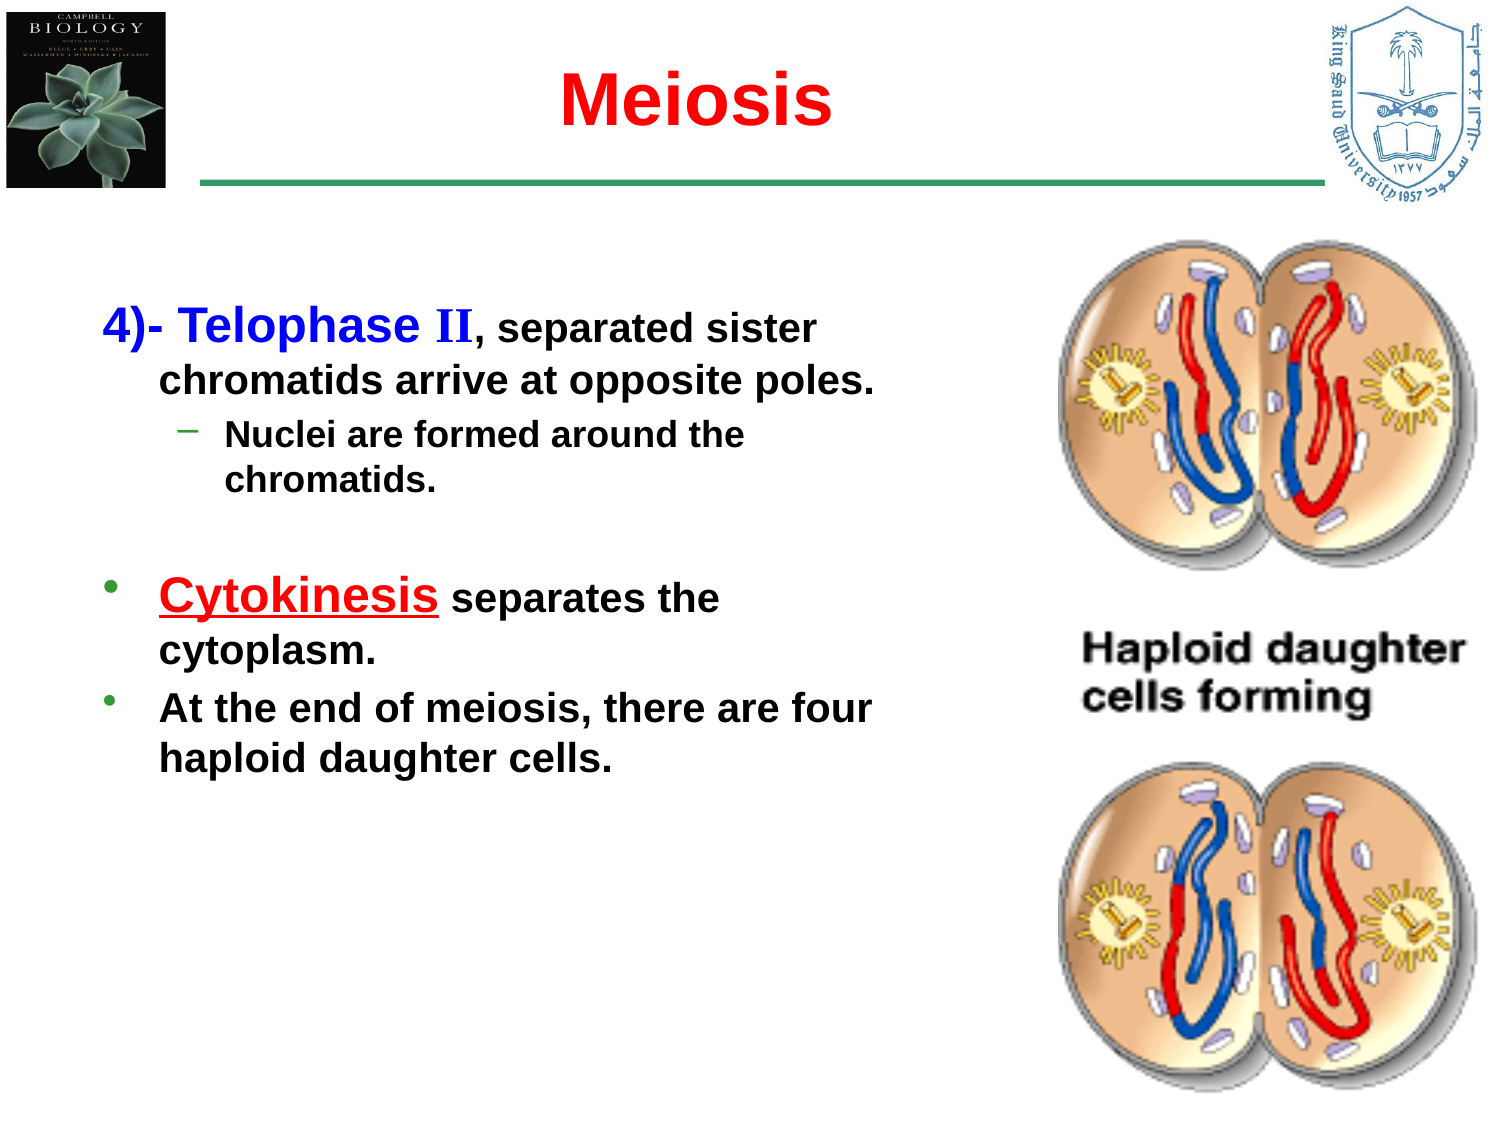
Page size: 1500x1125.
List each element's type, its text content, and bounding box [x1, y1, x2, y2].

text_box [5, 0, 1488, 209]
picture [1057, 187, 1500, 1113]
list 4)- Telophase II, separated sister chromatids arrive at opposite poles. Nuclei are formed around the chromatids. Cytokinesis separates the cytoplasm. At the end of meiosis, there are four haploid daughter cells. [87, 284, 963, 938]
